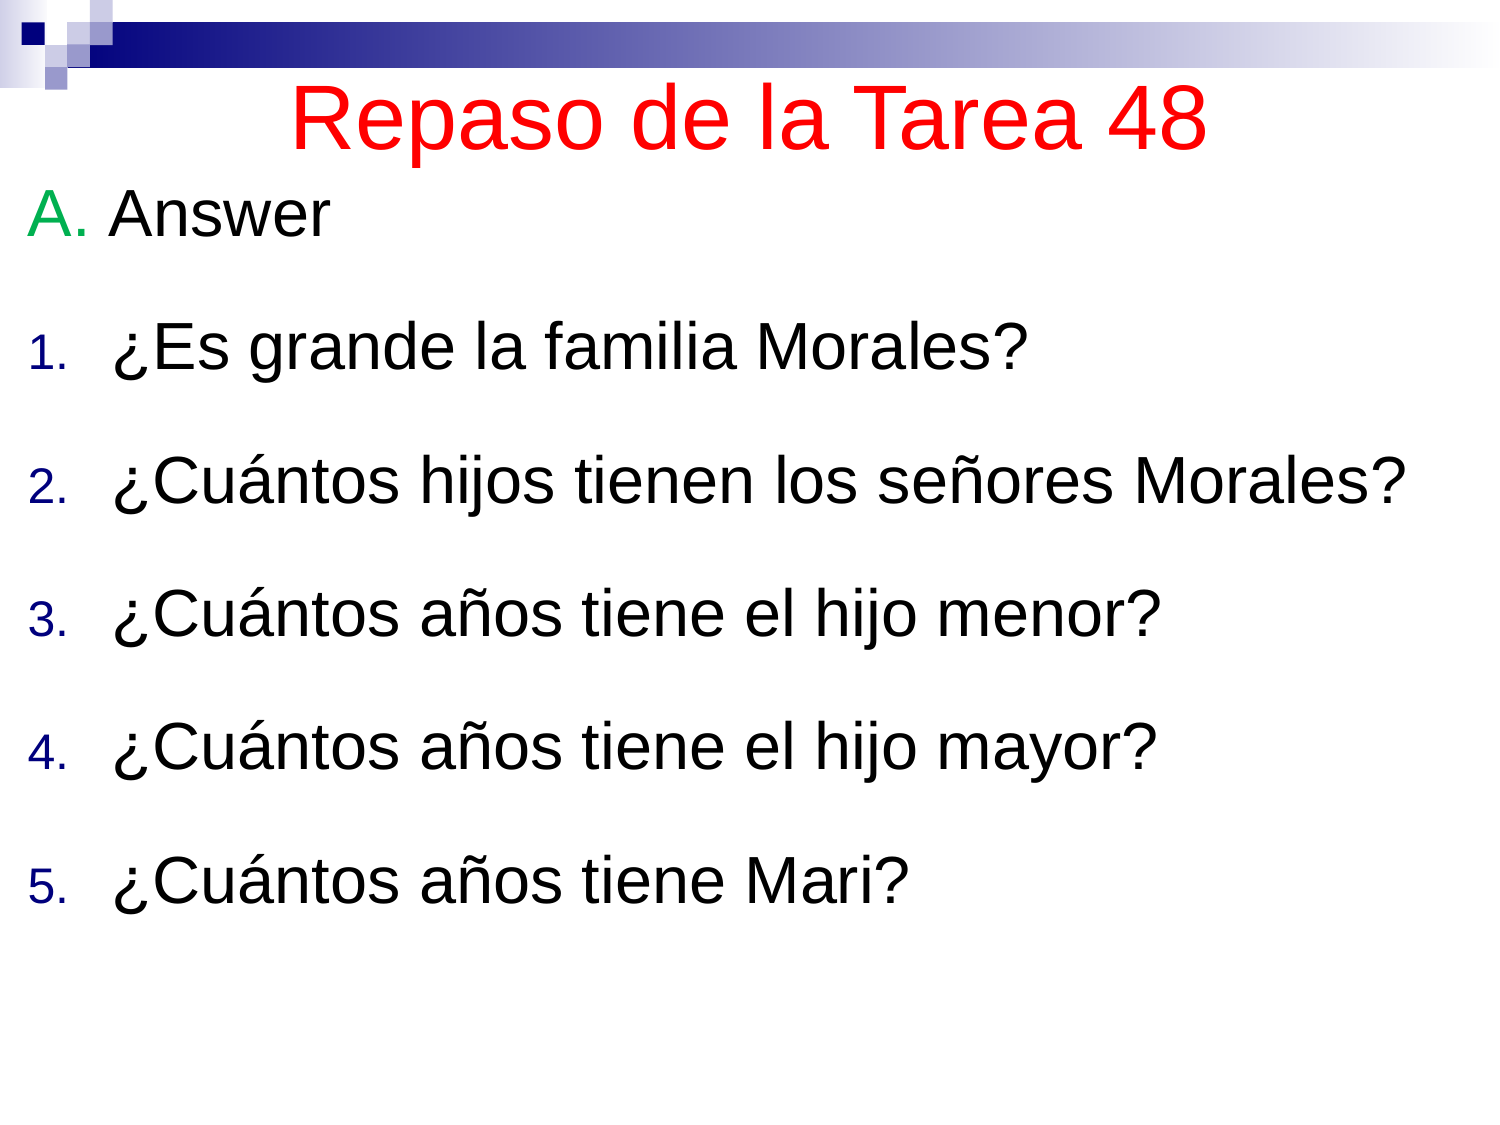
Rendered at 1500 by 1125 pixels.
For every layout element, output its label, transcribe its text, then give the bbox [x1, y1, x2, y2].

title Repaso de la Tarea 48 [75, 0, 1425, 162]
list A. Answer ¿Es grande la familia Morales? ¿Cuántos hijos tienen los señores Morales? ¿Cuántos años tiene el hijo menor? ¿Cuántos años tiene el hijo mayor? ¿Cuántos años tiene Mari? [12, 162, 1488, 1088]
